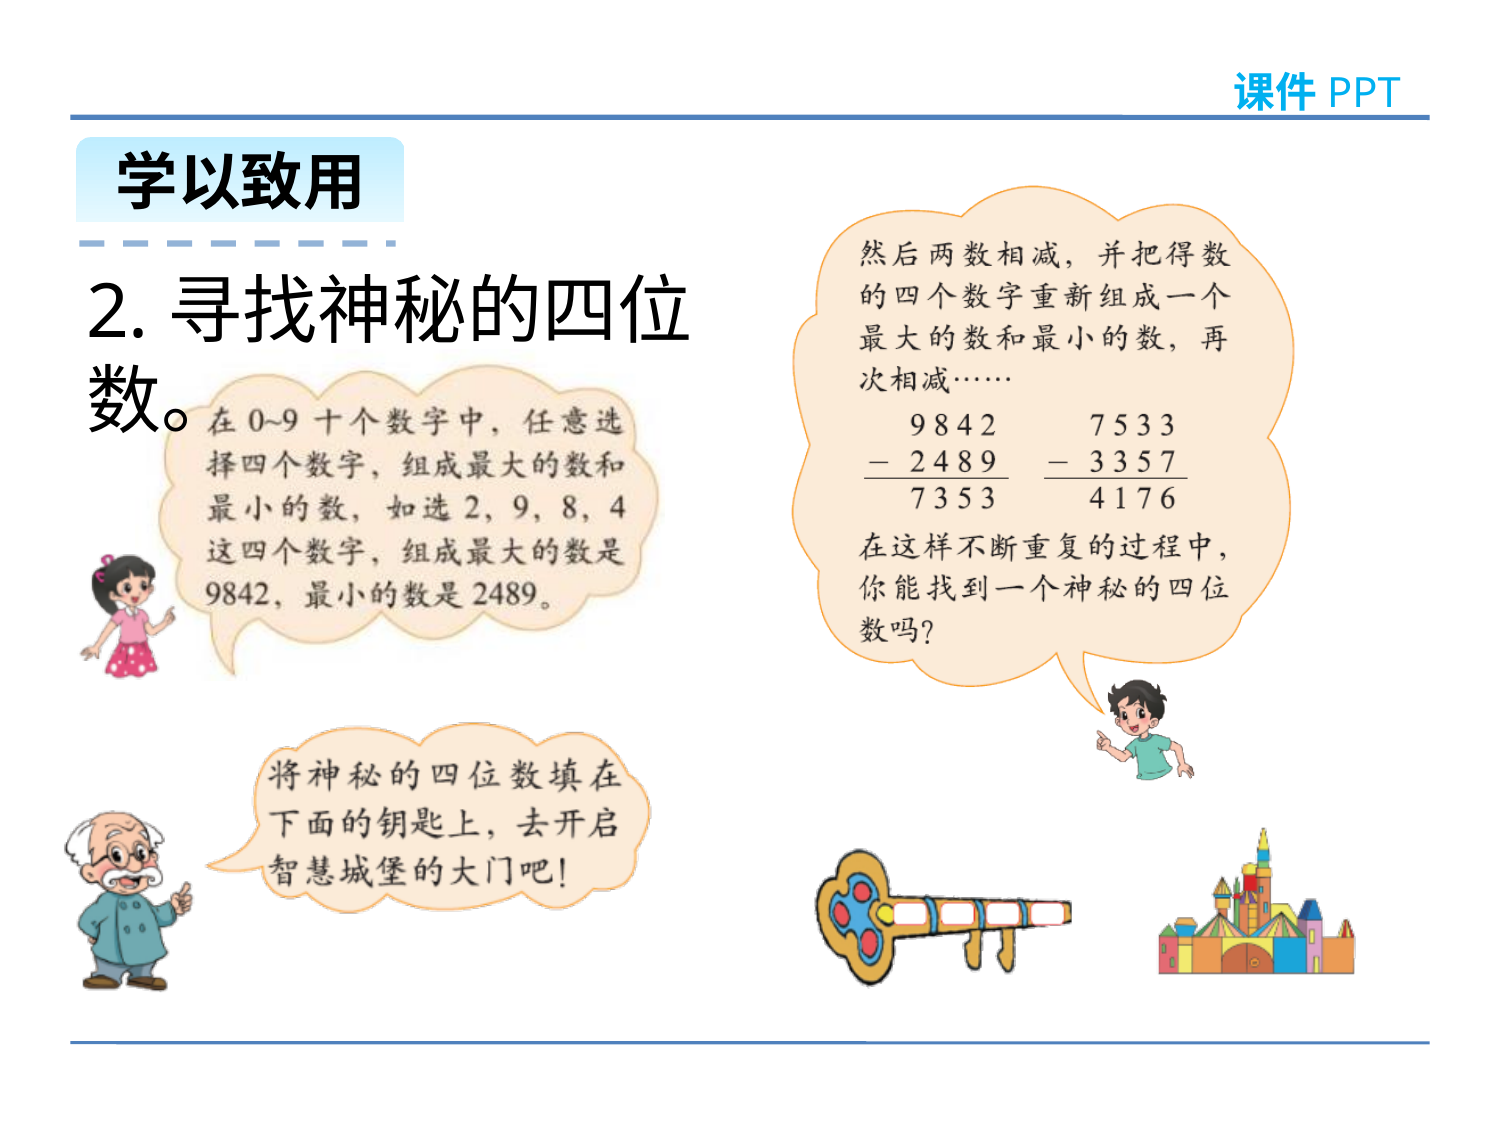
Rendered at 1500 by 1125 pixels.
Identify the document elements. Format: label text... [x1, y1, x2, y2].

picture [52, 701, 656, 1000]
picture [808, 845, 1076, 990]
picture [773, 184, 1298, 785]
picture [1151, 822, 1359, 979]
text_box 课件PPT [1218, 58, 1418, 124]
picture [70, 349, 665, 687]
text_box 2.寻找神秘的四位数。 [71, 255, 768, 451]
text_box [76, 136, 405, 244]
